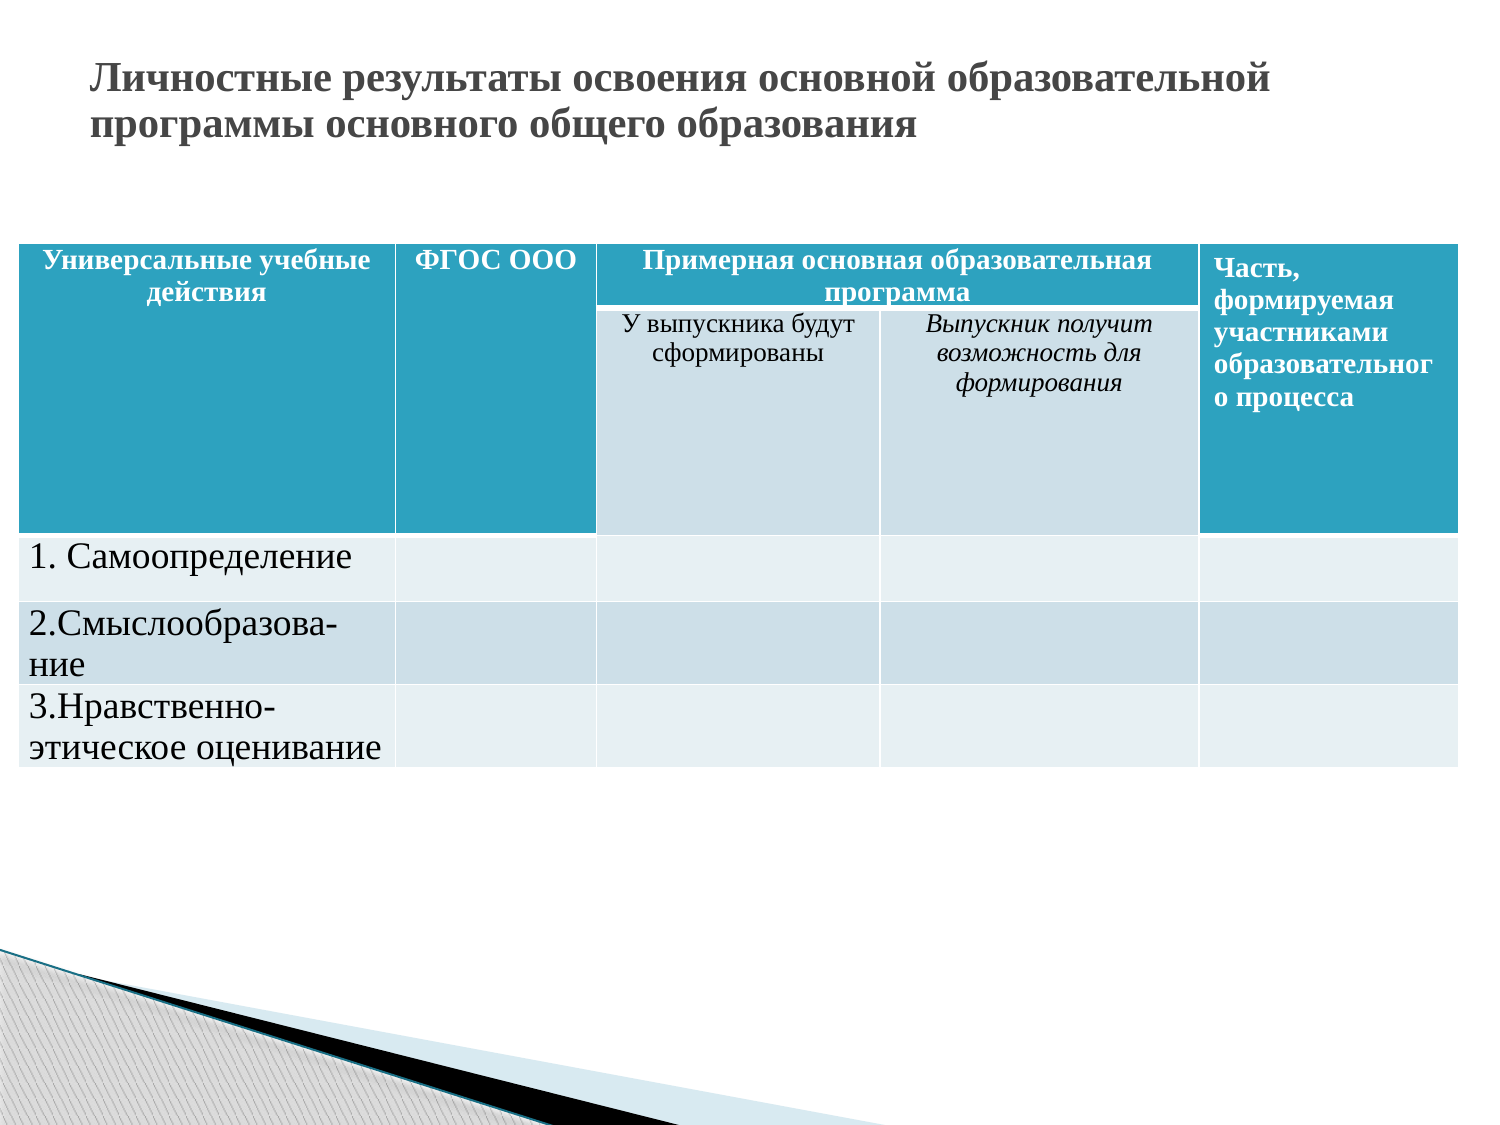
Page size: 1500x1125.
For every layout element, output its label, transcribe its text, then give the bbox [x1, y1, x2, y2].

table_cell У выпускника будут сформированы [597, 311, 879, 535]
table_header Часть, формируемая участниками образовательного процесса [1200, 244, 1458, 533]
table_cell [396, 602, 596, 684]
table_cell [881, 602, 1198, 684]
title Личностные результаты освоения основной образовательной программы основного общего образования [75, 45, 1425, 233]
table_cell 1. Самоопределение [19, 538, 395, 601]
table_cell [396, 538, 596, 601]
table_cell [1200, 602, 1458, 684]
table_cell [1200, 538, 1458, 601]
table_cell 3.Нравственно-этическое оценивание [19, 685, 395, 767]
table_cell [1200, 685, 1458, 767]
table_cell 2.Смыслообразова-ние [19, 602, 395, 684]
table_cell [881, 536, 1198, 601]
table_cell Выпускник получит возможность для формирования [881, 311, 1198, 535]
table_header Примерная основная образовательная программа [597, 244, 1198, 305]
table_cell [597, 685, 879, 767]
table_cell [597, 536, 879, 601]
table_cell [881, 685, 1198, 767]
table_cell [396, 685, 596, 767]
table_header Универсальные учебные действия [19, 244, 395, 533]
table_header ФГОС ООО [396, 244, 596, 533]
table_cell [597, 602, 879, 684]
